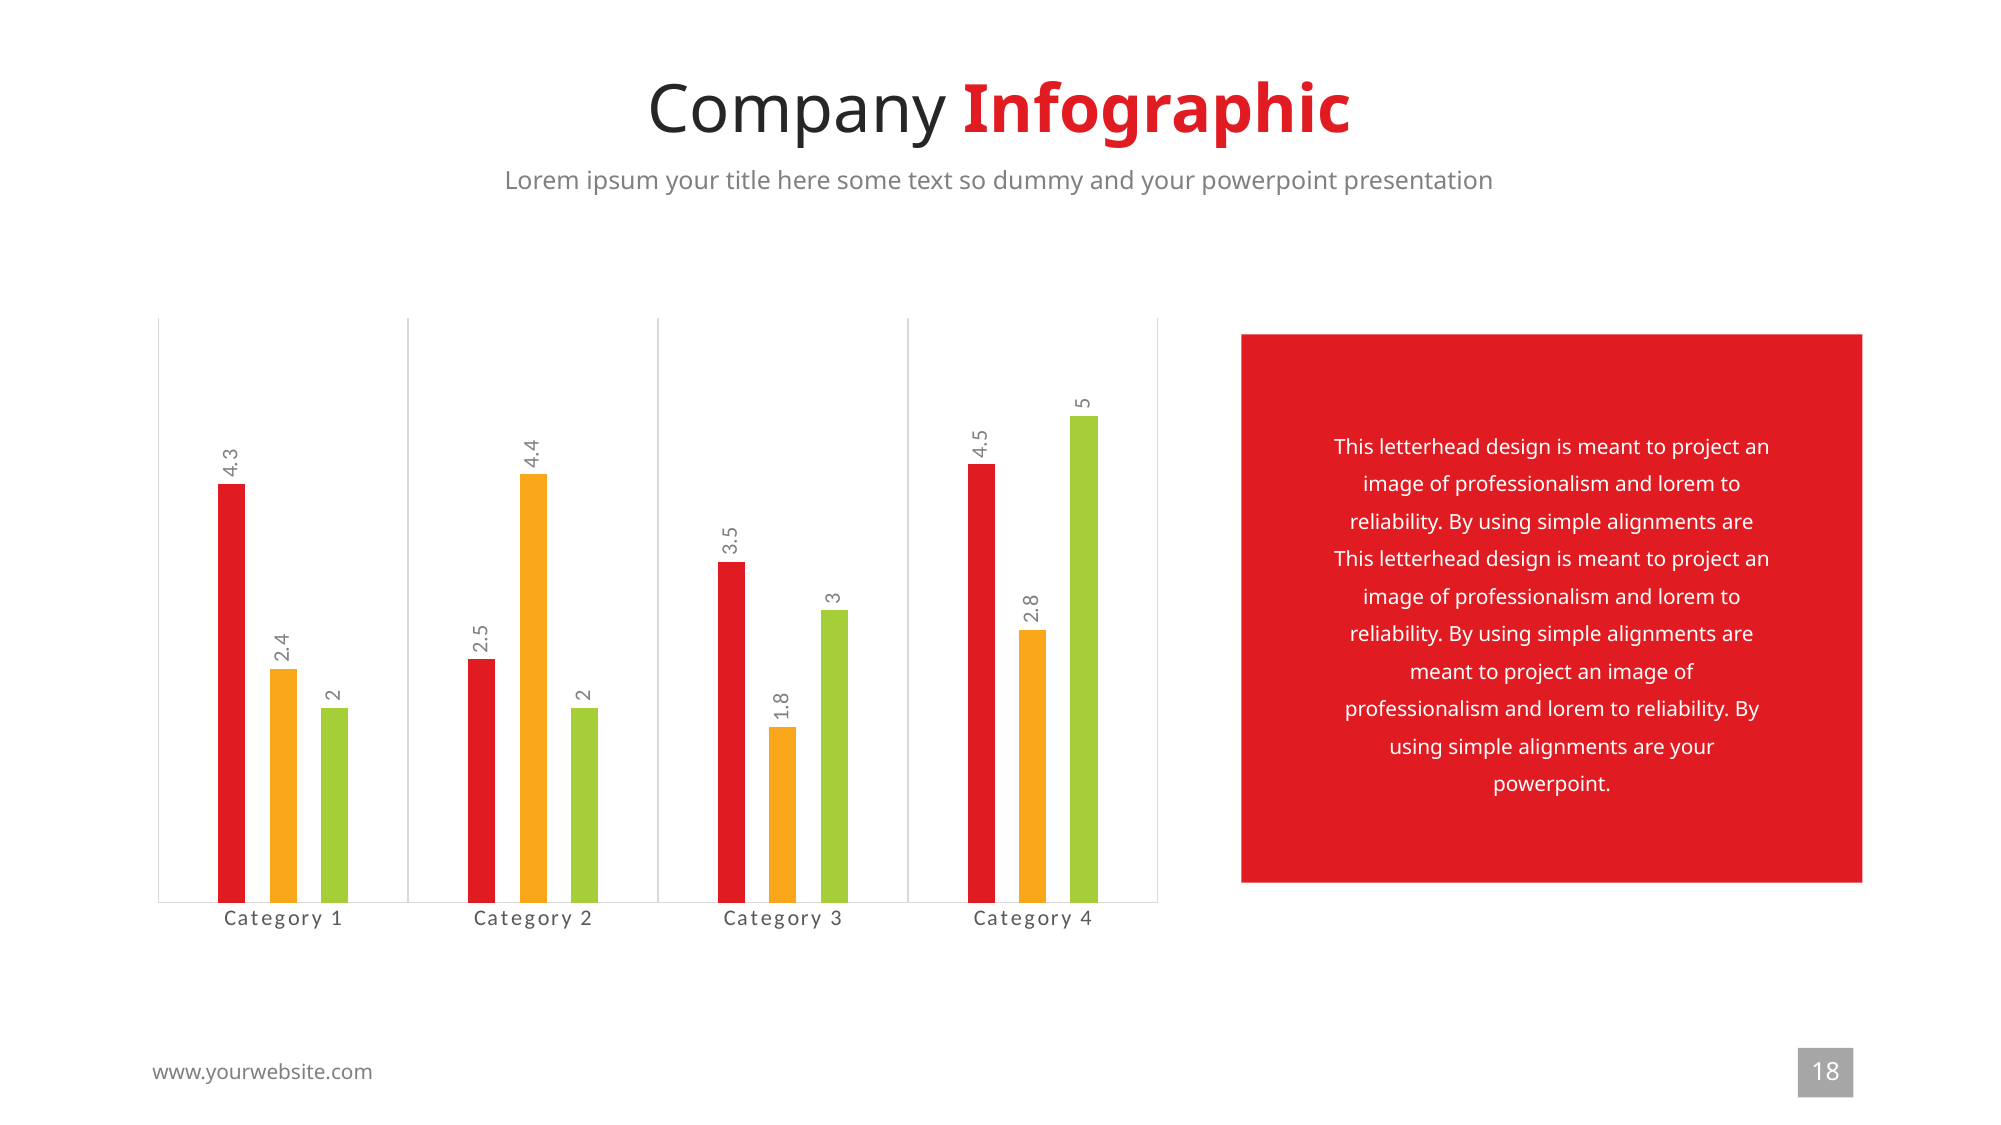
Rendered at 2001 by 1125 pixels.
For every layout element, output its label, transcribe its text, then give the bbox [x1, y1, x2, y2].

slide_number 18 [1788, 1042, 1863, 1103]
title Company Infographic [137, 55, 1863, 160]
text_box This letterhead design is meant to project an image of professionalism and lorem to reliability. By using simple alignments are This letterhead design is meant to project an image of professionalism and lorem to reliability. By using simple alignments are meant to project an image of professionalism and lorem to reliability. By using simple alignments are your powerpoint. [1332, 416, 1772, 801]
footer www.yourwebsite.com [137, 1042, 415, 1103]
text_box [1240, 333, 1863, 884]
list Lorem ipsum your title here some text so dummy and your powerpoint presentation [137, 160, 1863, 207]
chart [137, 305, 1179, 945]
